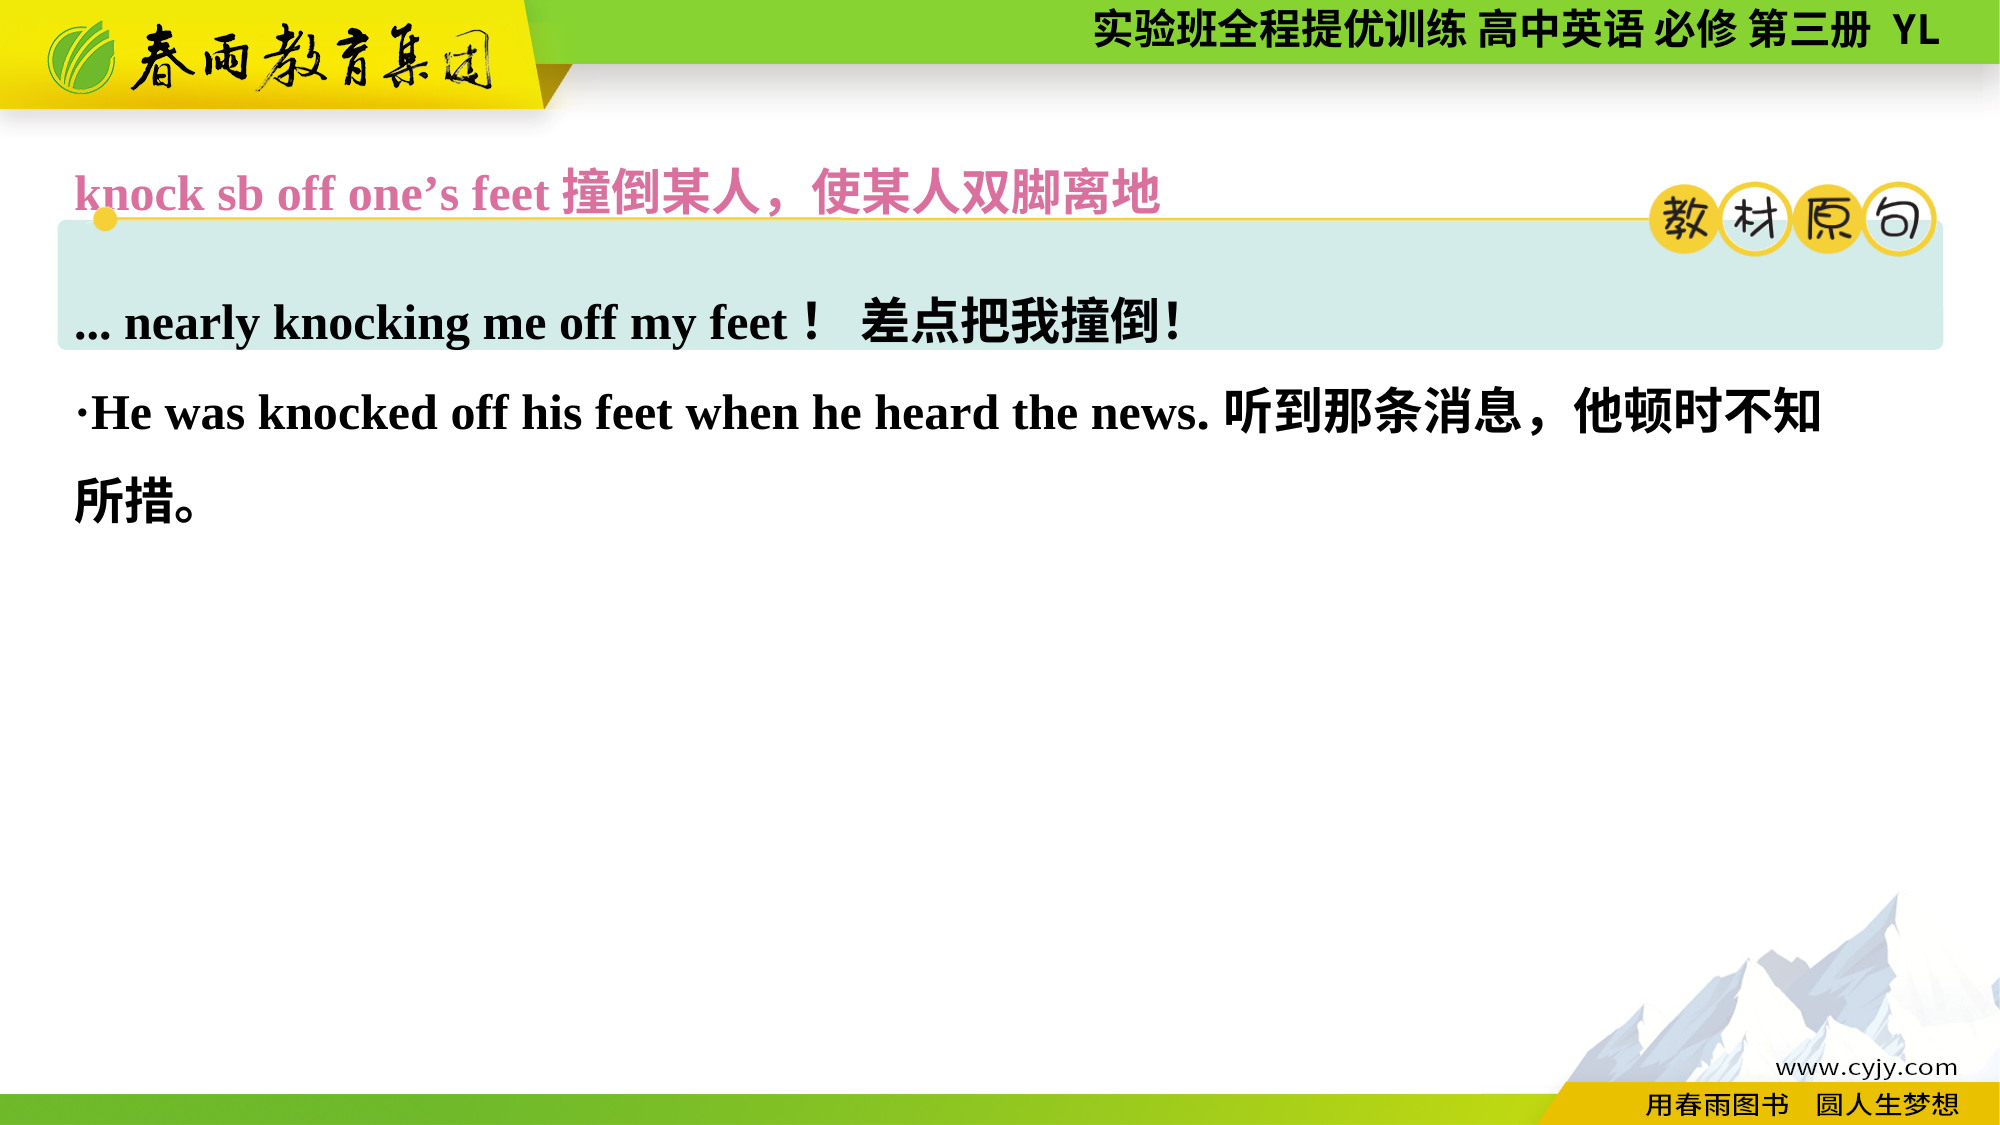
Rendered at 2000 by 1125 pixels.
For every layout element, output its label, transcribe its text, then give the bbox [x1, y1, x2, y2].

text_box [87, 172, 1938, 259]
picture [0, 0, 2000, 1125]
list knock sb off one’s feet撞倒某人，使某人双脚离地 ... nearly knocking me off my feet！ 差点把我撞倒！ ·He was knocked off his feet when he heard the news.听到那条消息，他顿时不知 所措。 [59, 122, 1944, 541]
